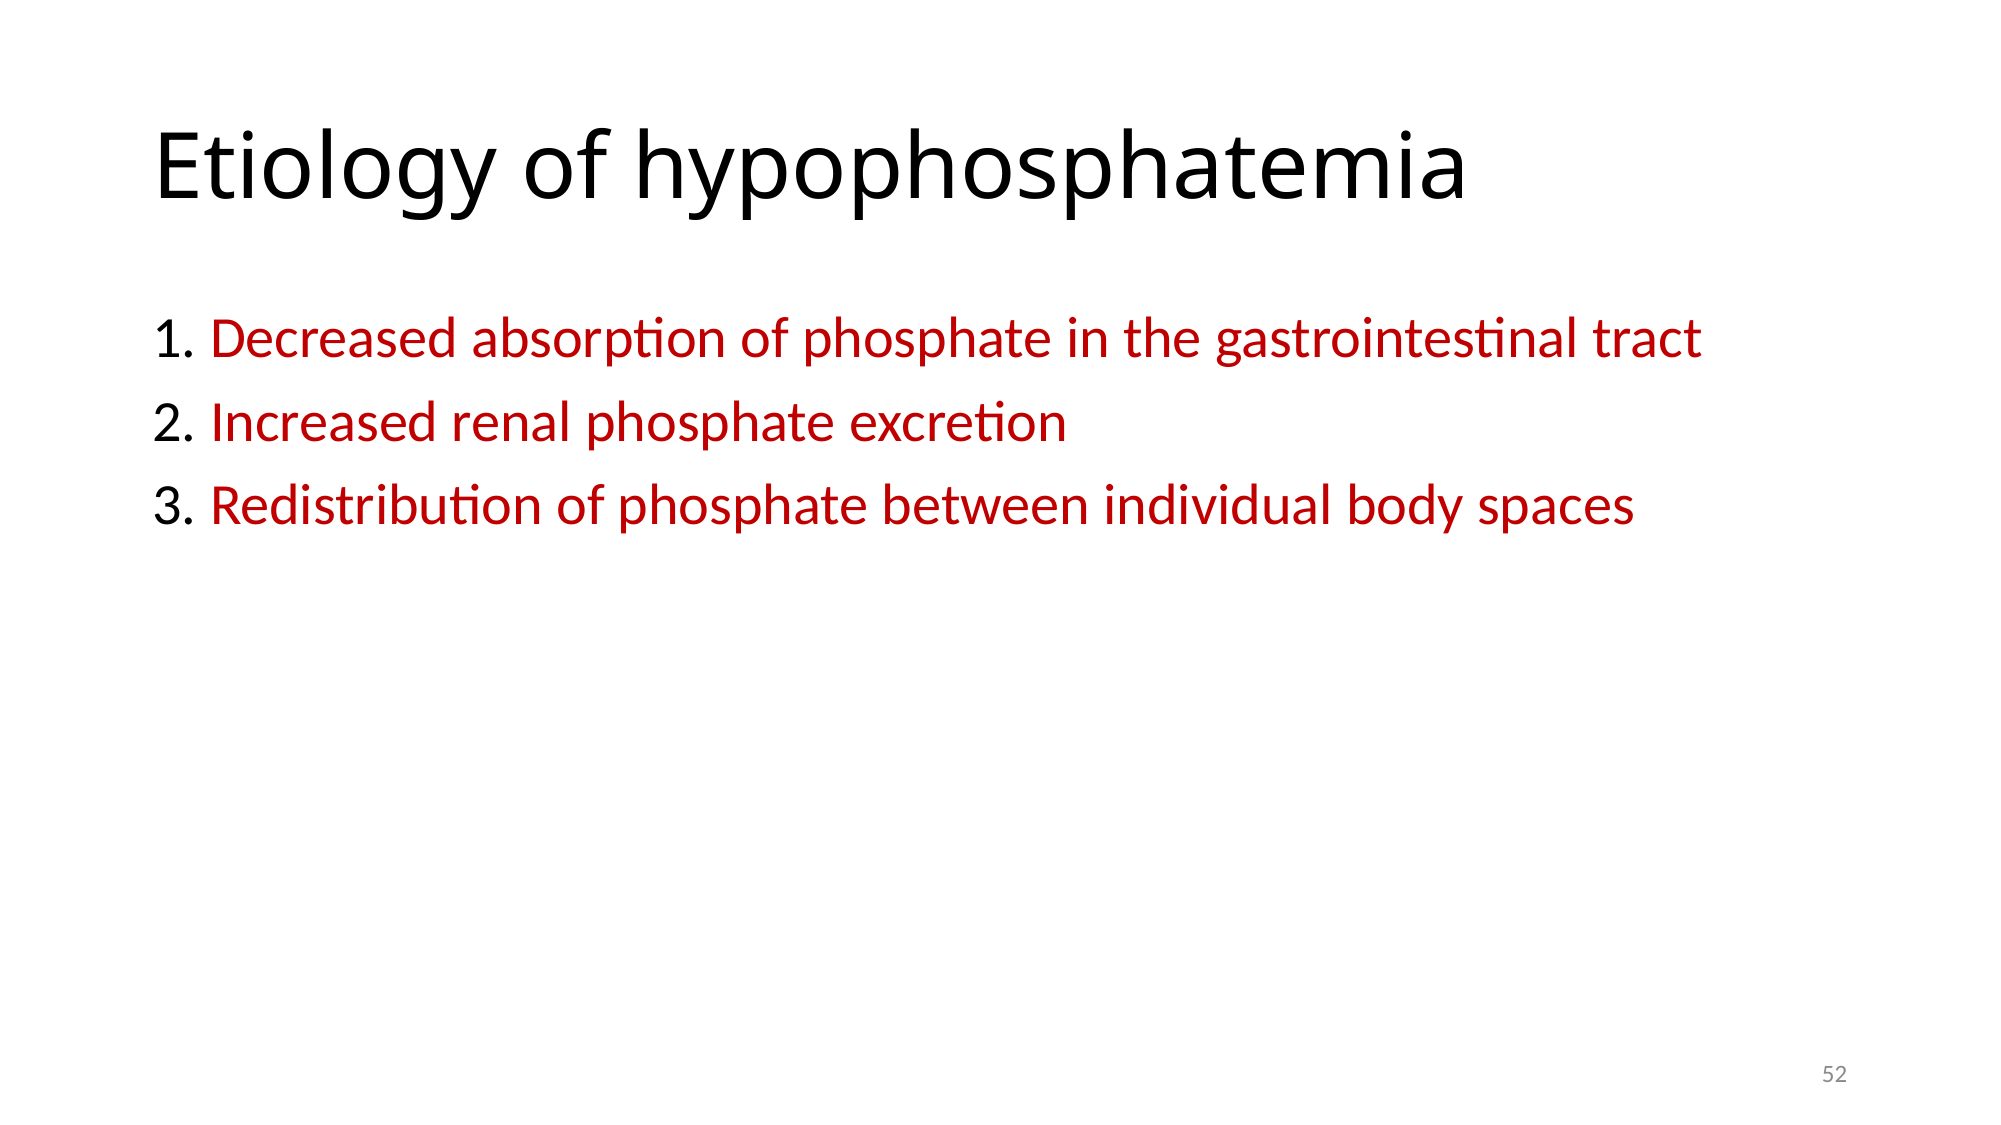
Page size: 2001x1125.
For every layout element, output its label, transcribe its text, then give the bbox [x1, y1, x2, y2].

title Etiology of hypophosphatemia [137, 59, 1863, 278]
list 1. Decreased absorption of phosphate in the gastrointestinal tract 2. Increased renal phosphate excretion 3. Redistribution of phosphate between individual body spaces [137, 299, 1863, 1014]
slide_number 52 [1412, 1042, 1863, 1103]
